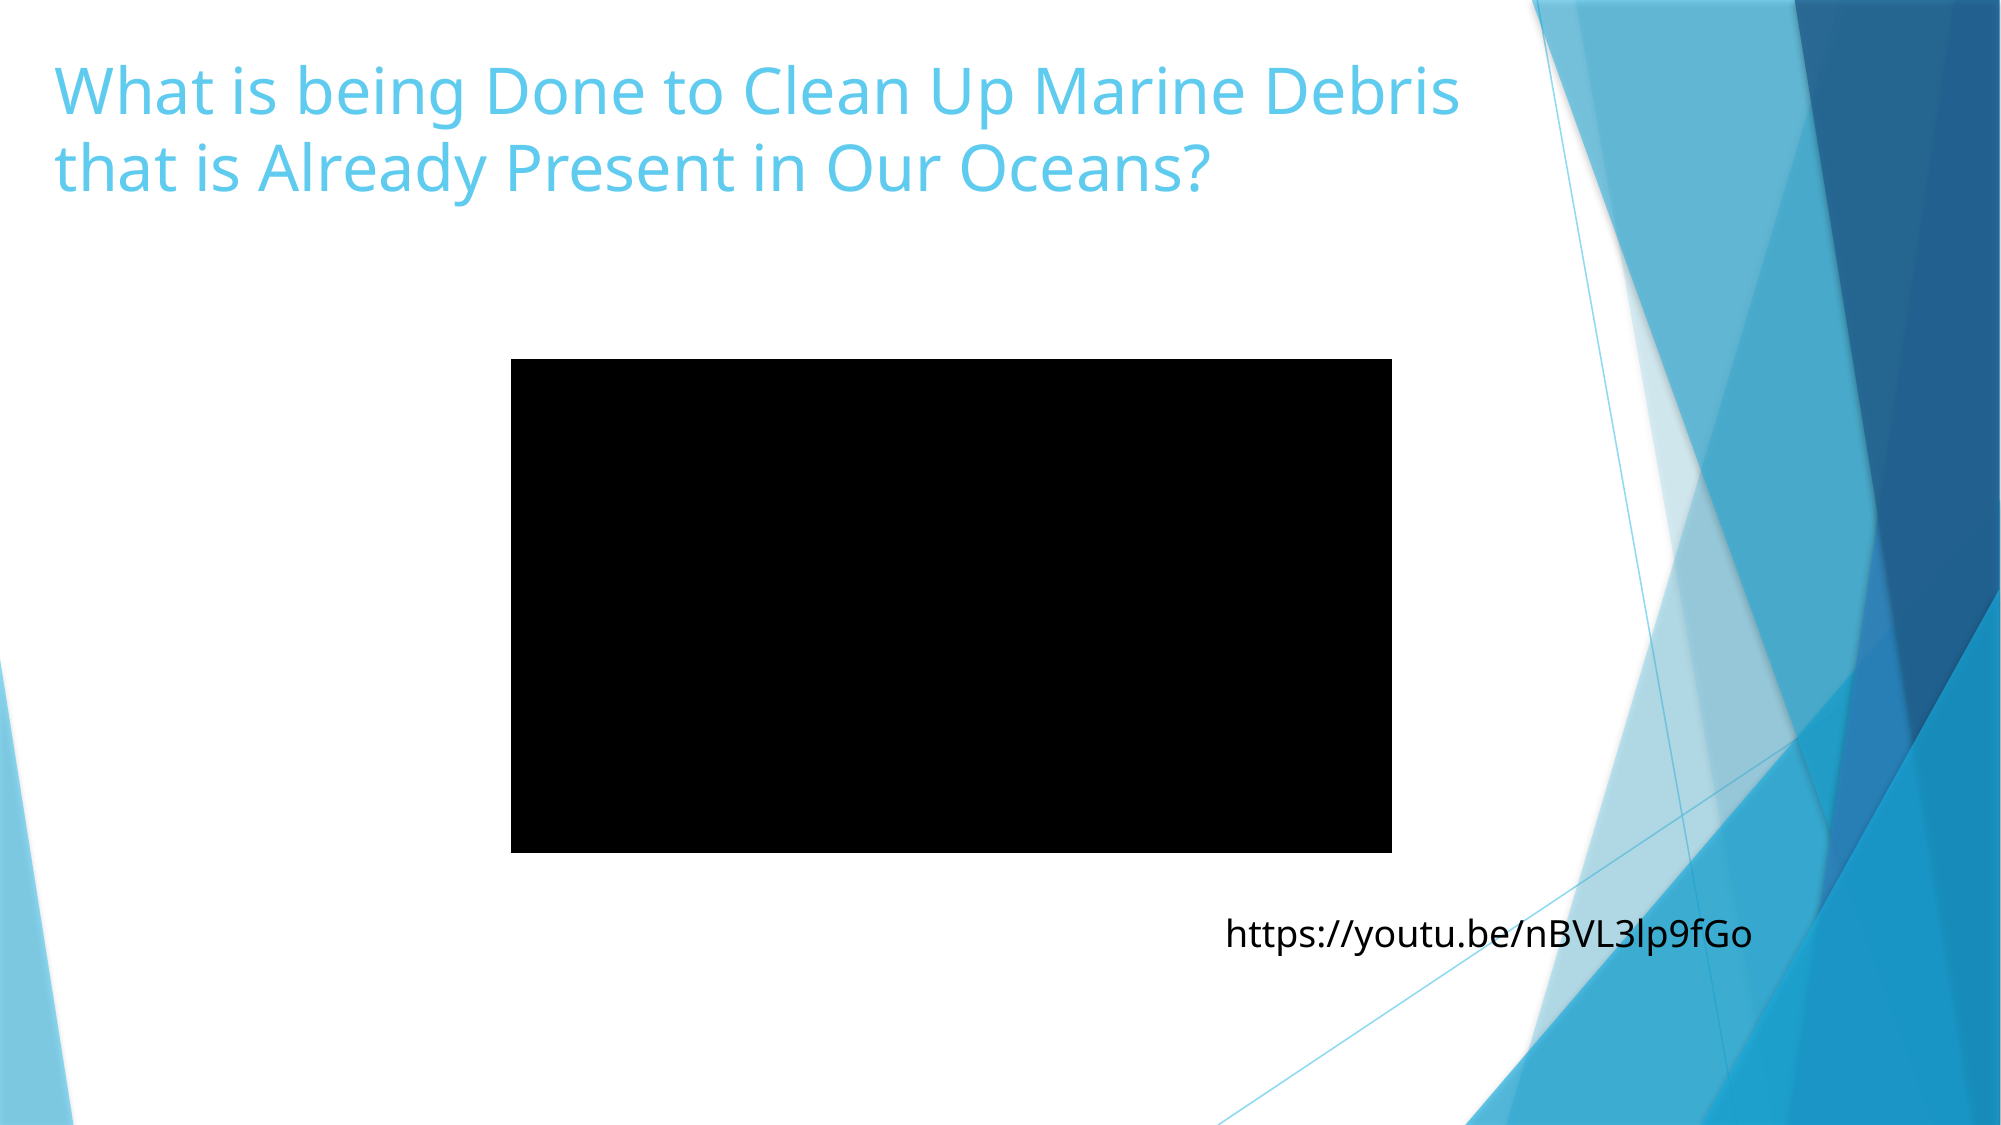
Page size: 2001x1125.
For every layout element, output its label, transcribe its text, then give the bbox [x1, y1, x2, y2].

text_box https://youtu.be/nBVL3lp9fGo [1210, 902, 1906, 963]
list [510, 357, 1393, 855]
title What is being Done to Clean Up Marine Debris that is Already Present in Our Oceans? [40, 42, 1545, 259]
